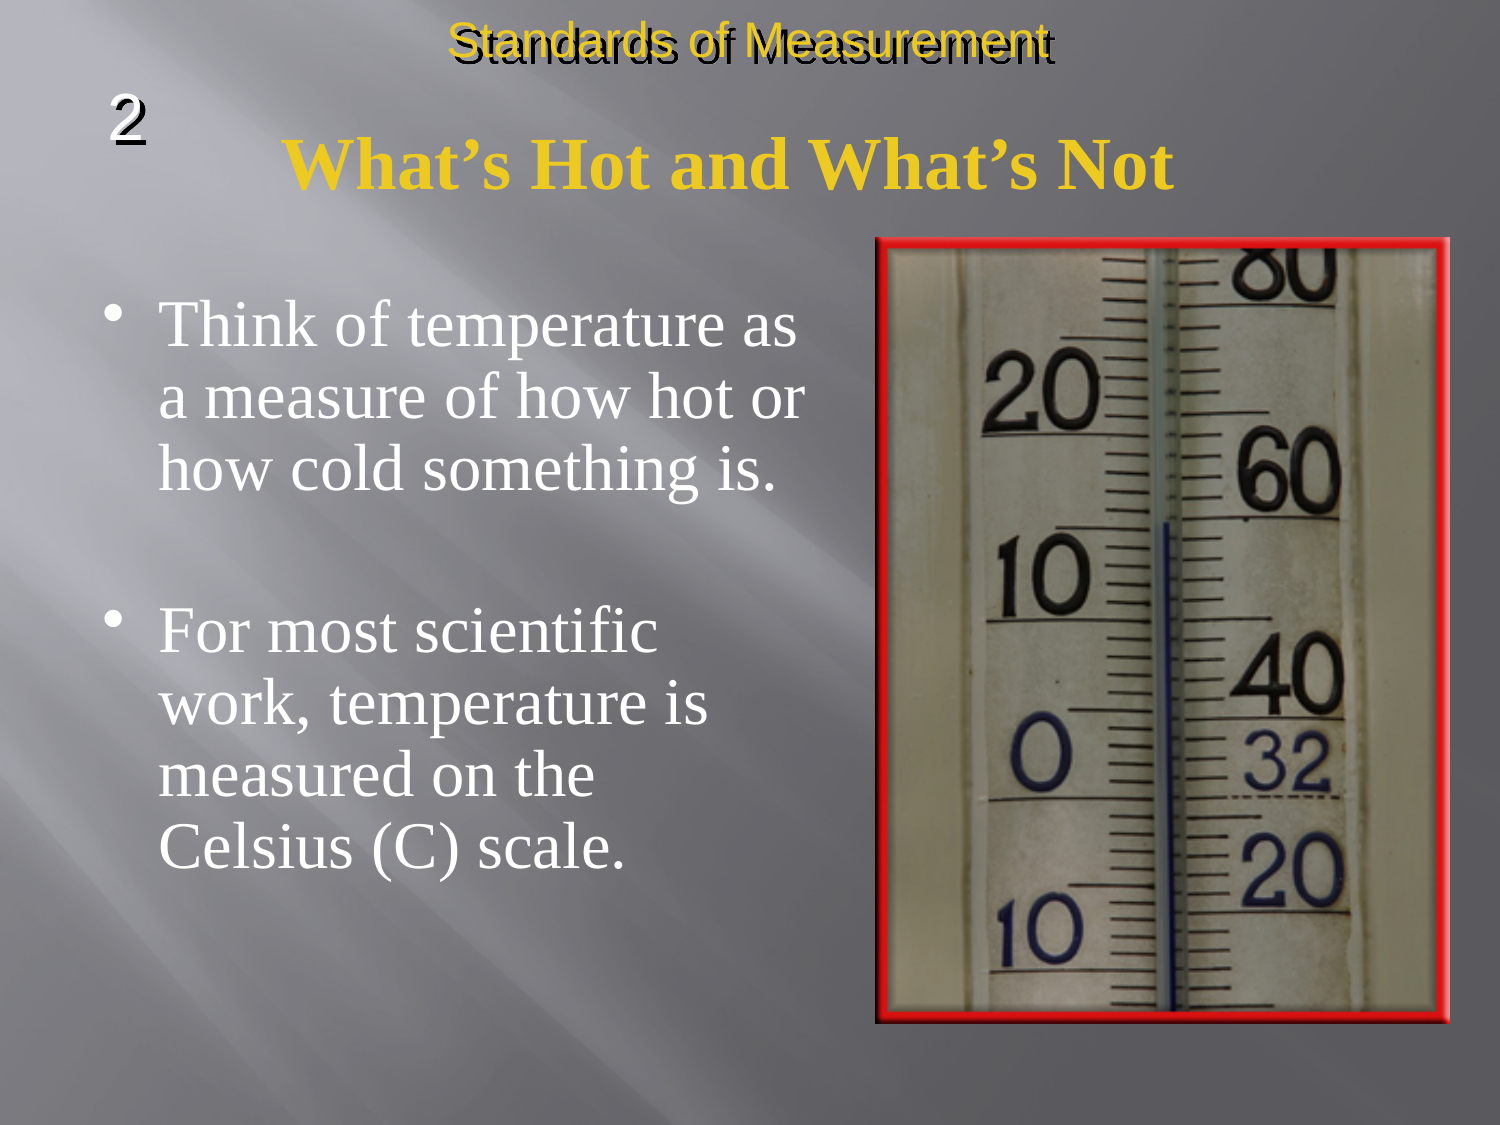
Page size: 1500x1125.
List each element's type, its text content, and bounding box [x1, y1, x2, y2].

text_box Think of temperature as a measure of how hot or how cold something is. [87, 281, 825, 513]
text_box For most scientific work, temperature is measured on the Celsius (C) scale. [87, 587, 825, 890]
text_box 2 [93, 66, 160, 162]
text_box Standards of Measurement [431, 0, 1065, 75]
text_box What’s Hot and What’s Not [265, 117, 1190, 214]
picture [874, 237, 1451, 1025]
